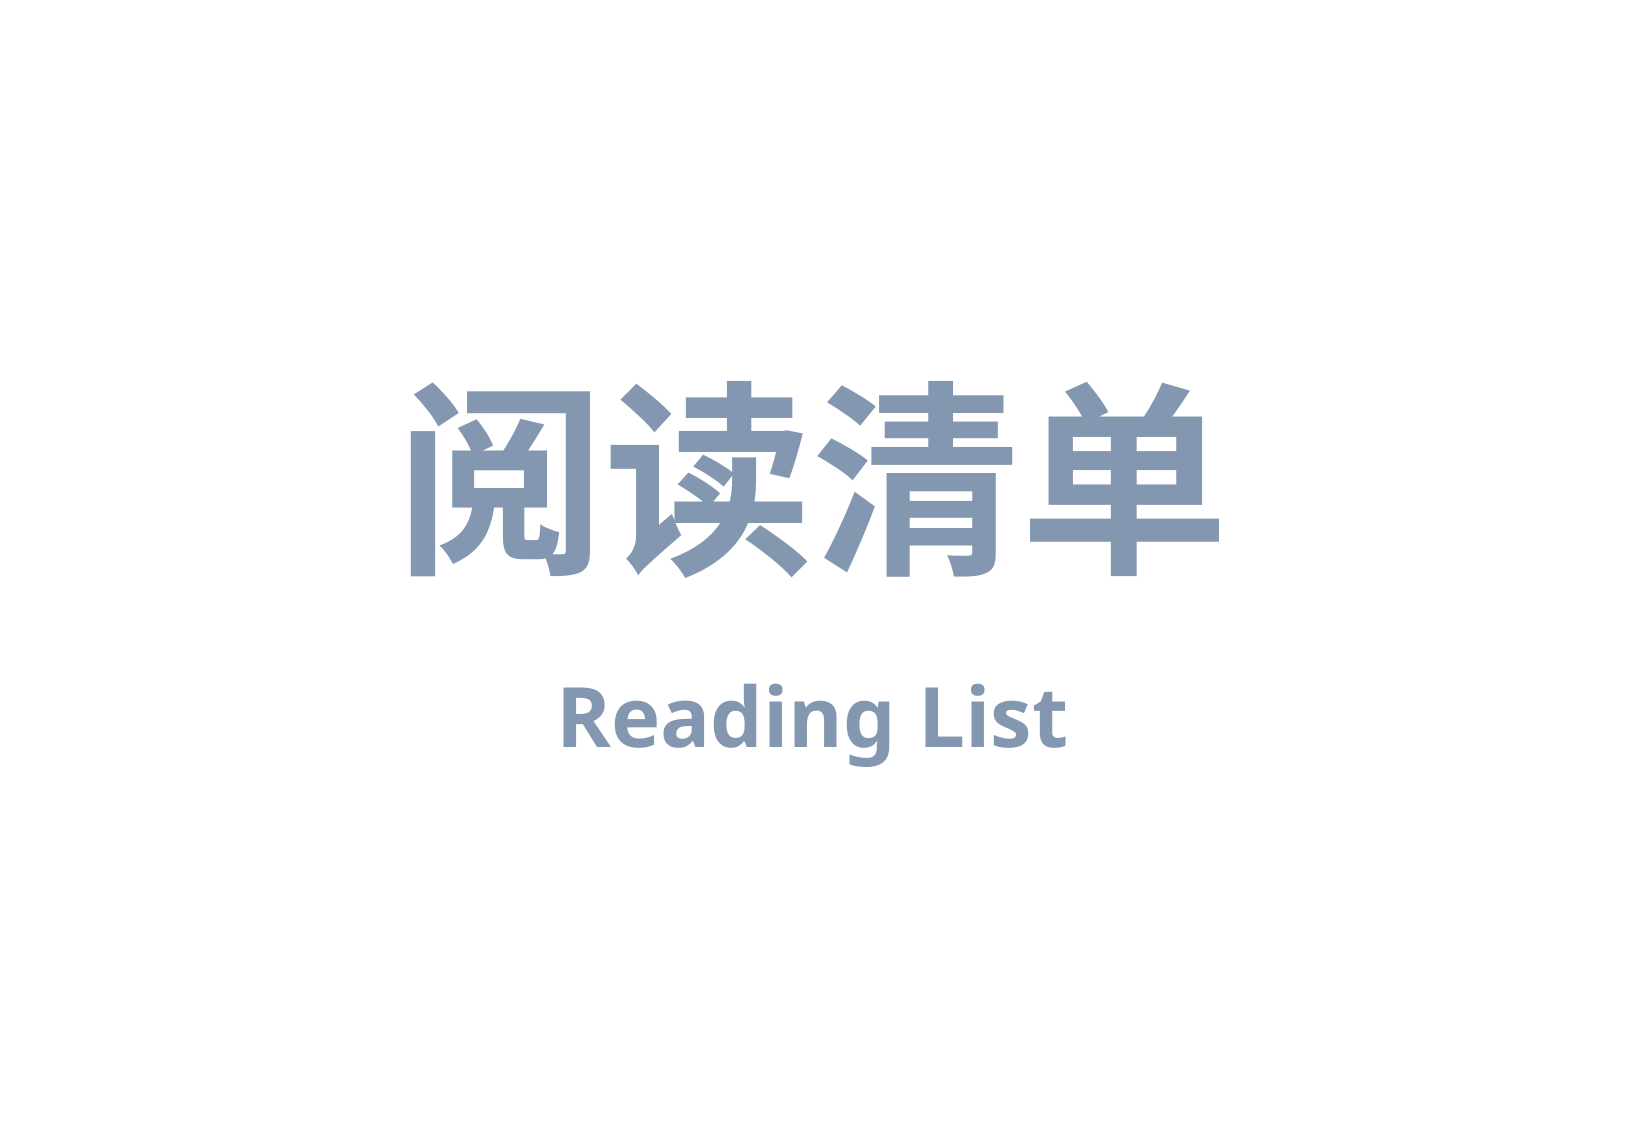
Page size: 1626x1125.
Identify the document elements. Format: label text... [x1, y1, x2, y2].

text_box 阅读清单 [370, 342, 1255, 608]
text_box Reading List [370, 657, 1255, 772]
